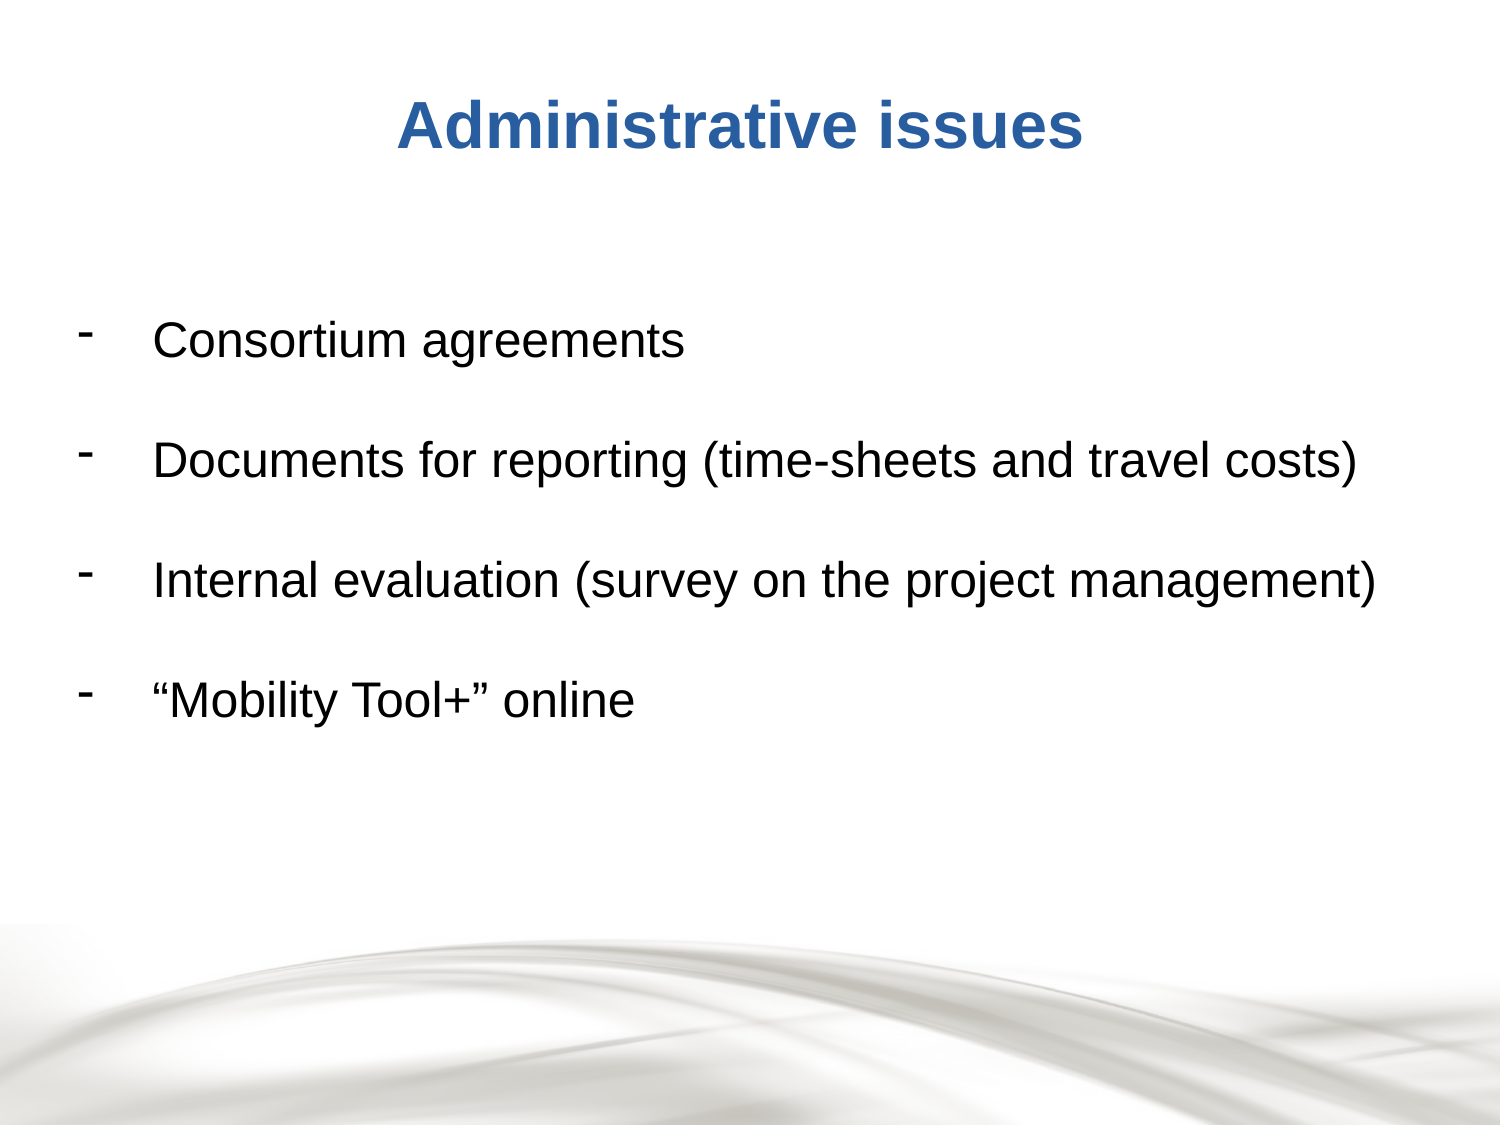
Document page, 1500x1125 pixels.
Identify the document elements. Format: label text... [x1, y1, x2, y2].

text_box Consortium agreements Documents for reporting (time-sheets and travel costs) Internal evaluation (survey on the project management) “Mobility Tool+” online [62, 299, 1438, 735]
picture [0, 924, 1500, 1125]
text_box Administrative issues [112, 74, 1388, 170]
